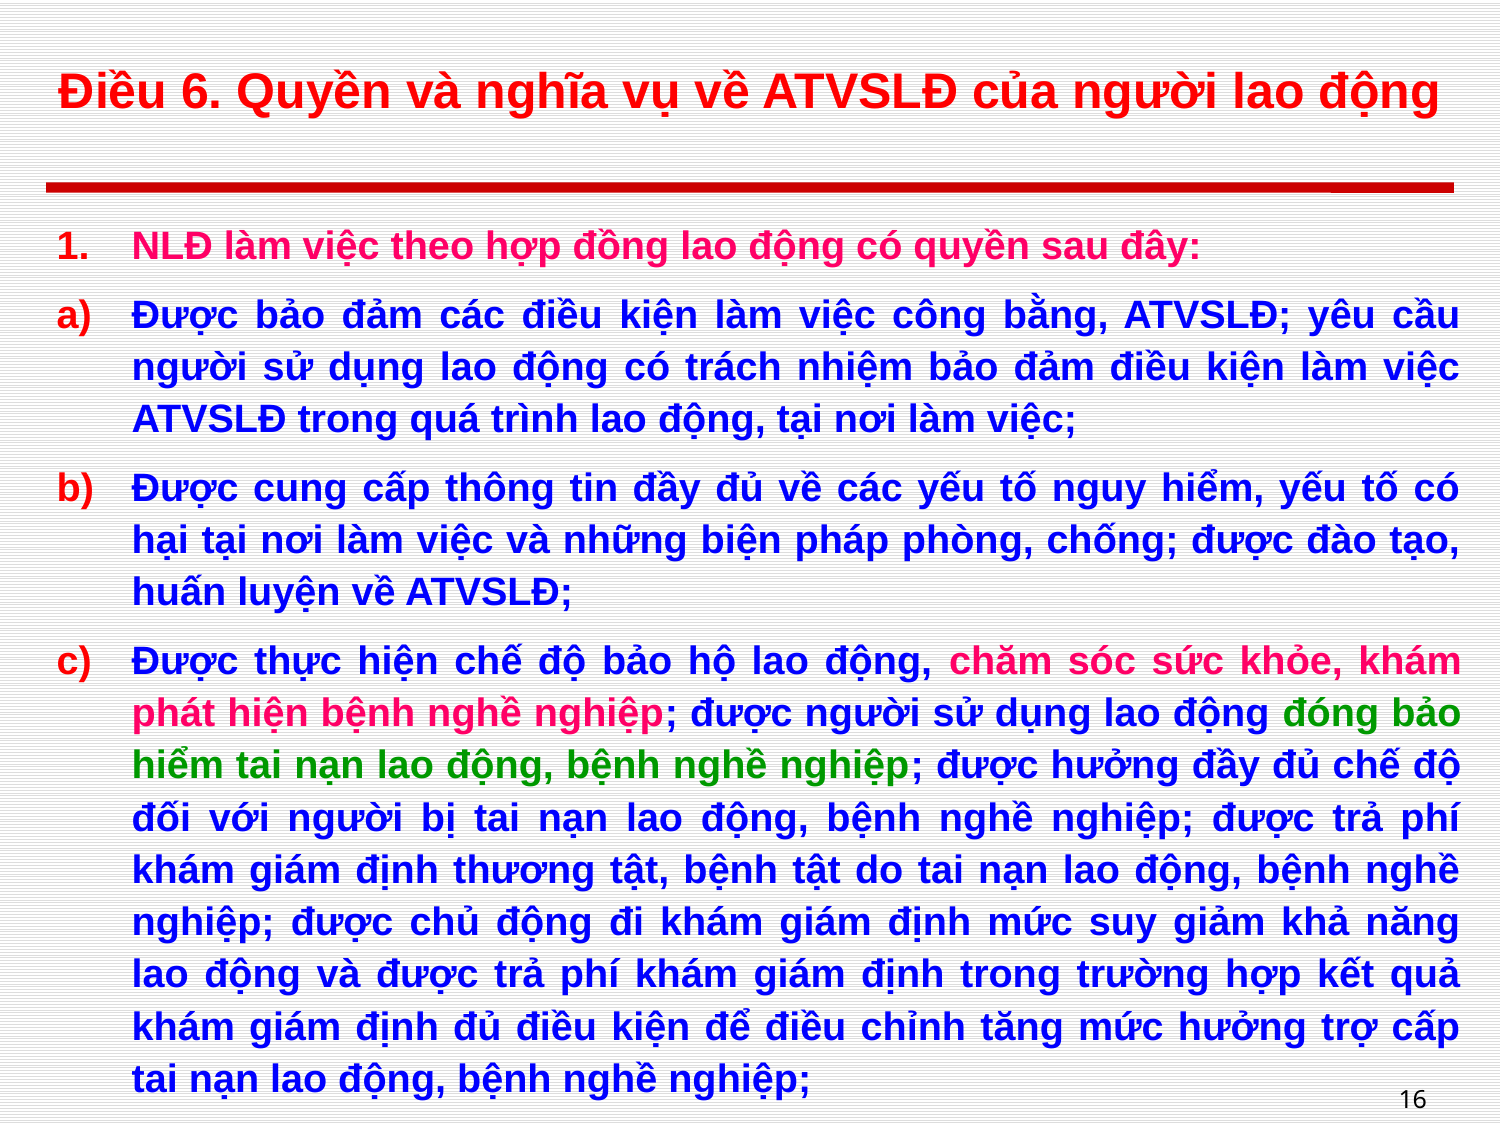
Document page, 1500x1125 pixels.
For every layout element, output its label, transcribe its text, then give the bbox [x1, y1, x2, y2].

text_box NLĐ làm việc theo hợp đồng lao động có quyền sau đây: Được bảo đảm các điều kiện làm việc công bằng, ATVSLĐ; yêu cầu người sử dụng lao động có trách nhiệm bảo đảm điều kiện làm việc ATVSLĐ trong quá trình lao động, tại nơi làm việc; Được cung cấp thông tin đầy đủ về các yếu tố nguy hiểm, yếu tố có hại tại nơi làm việc và những biện pháp phòng, chống; được đào tạo, huấn luyện về ATVSLĐ; Được thực hiện chế độ bảo hộ lao động, chăm sóc sức khỏe, khám phát hiện bệnh nghề nghiệp; được người sử dụng lao động đóng bảo hiểm tai nạn lao động, bệnh nghề nghiệp; được hưởng đầy đủ chế độ đối với người bị tai nạn lao động, bệnh nghề nghiệp; được trả phí khám giám định thương tật, bệnh tật do tai nạn lao động, bệnh nghề nghiệp; được chủ động đi khám giám định mức suy giảm khả năng lao động và được trả phí khám giám định trong trường hợp kết quả khám giám định đủ điều kiện để điều chỉnh tăng mức hưởng trợ cấp tai nạn lao động, bệnh nghề nghiệp; [23, 199, 1477, 1088]
title Điều 6. Quyền và nghĩa vụ về ATVSLĐ của người lao động [38, 24, 1463, 150]
